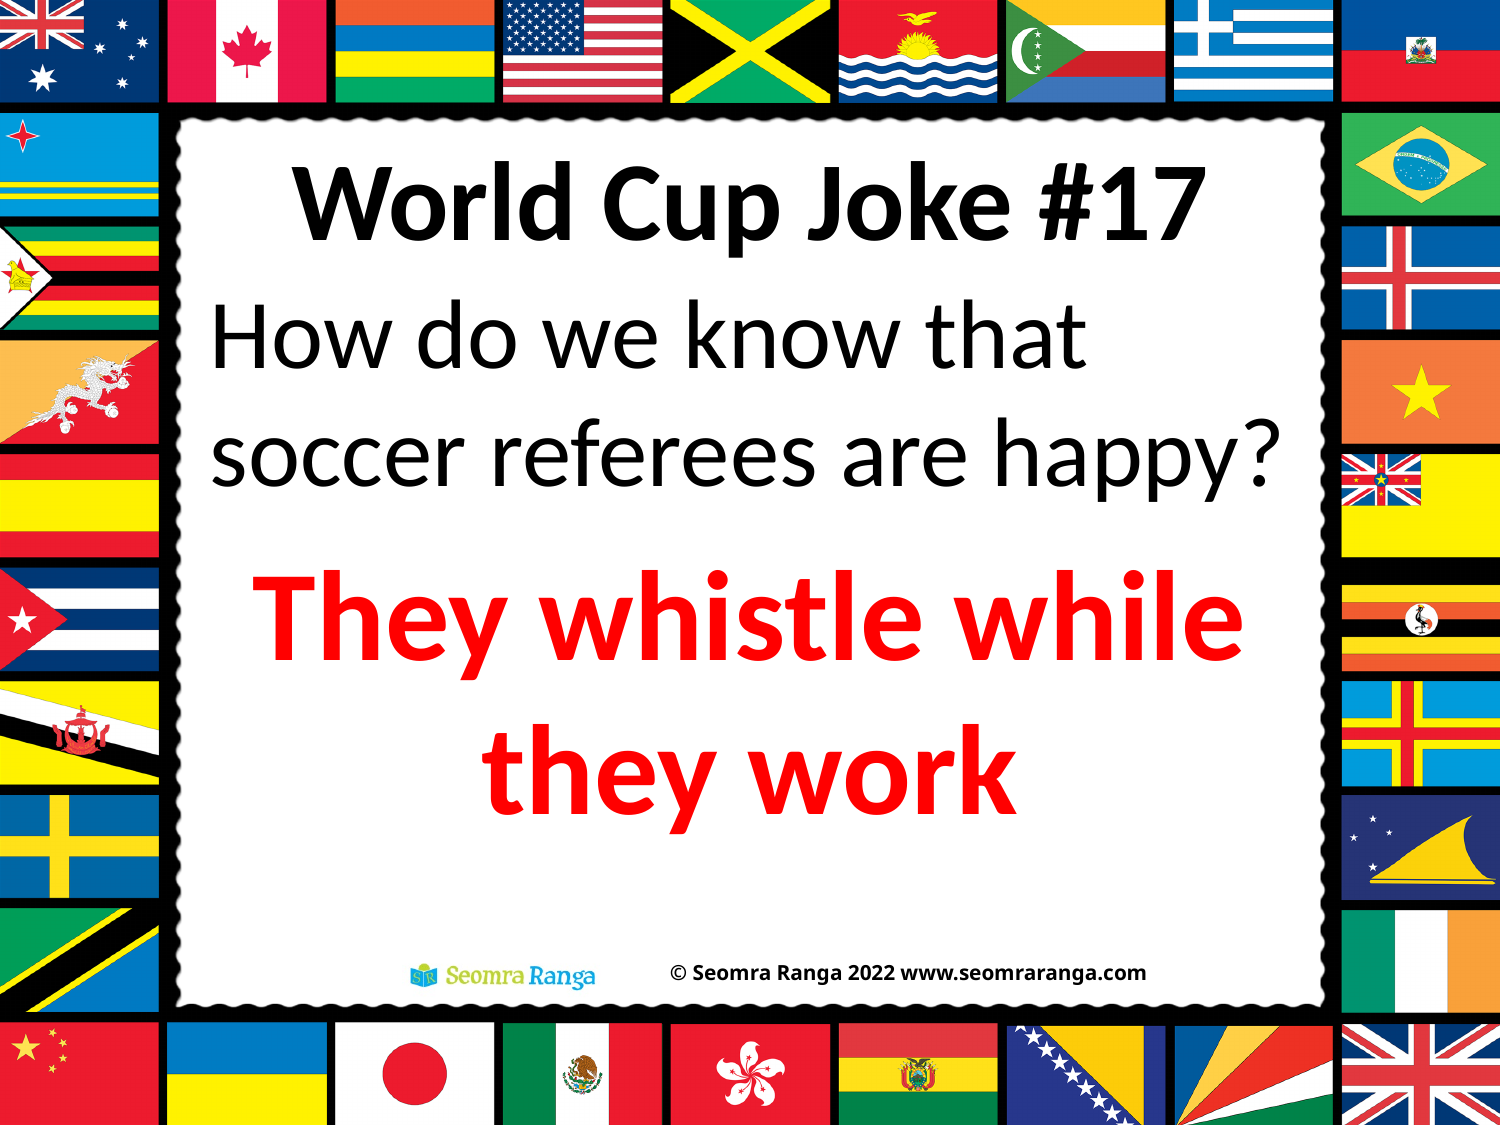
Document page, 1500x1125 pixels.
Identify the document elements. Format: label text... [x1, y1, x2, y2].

text_box © Seomra Ranga 2022 www.seomraranga.com [631, 953, 1187, 993]
list How do we know that soccer referees are happy? They whistle while they work [194, 261, 1306, 953]
title World Cup Joke #17 [183, 101, 1317, 290]
picture [0, 0, 1500, 1125]
picture [10, 122, 36, 150]
